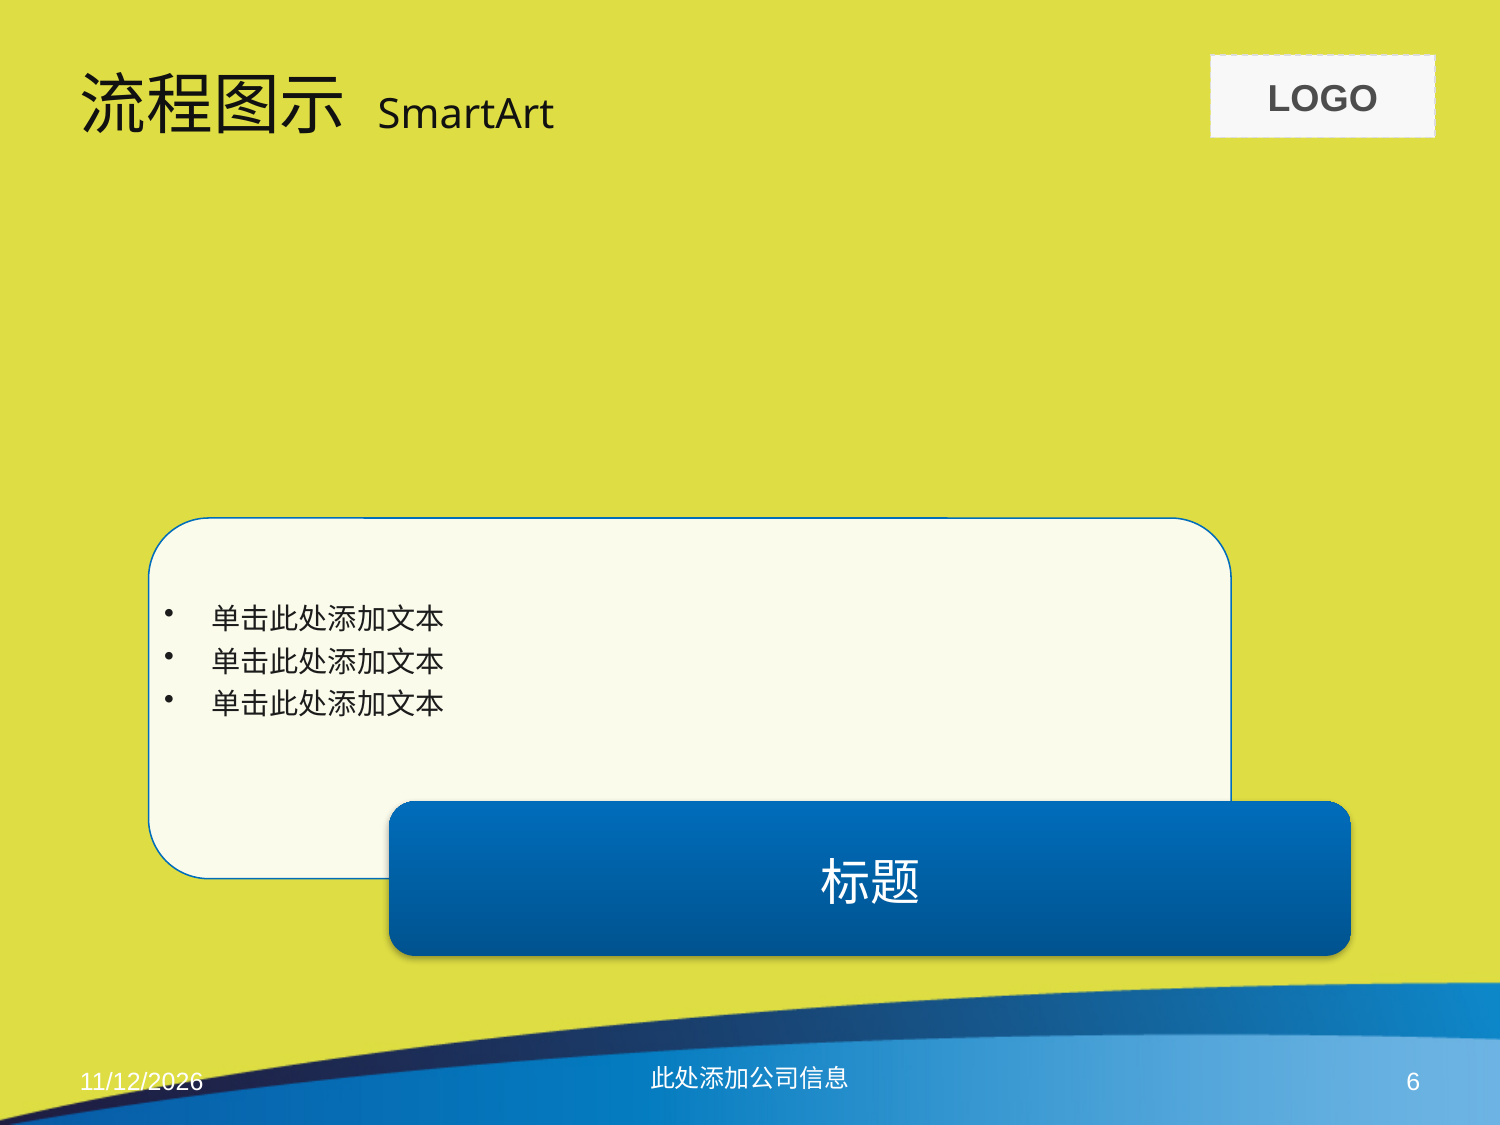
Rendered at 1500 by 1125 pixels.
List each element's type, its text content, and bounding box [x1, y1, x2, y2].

picture [0, 0, 1500, 1125]
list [148, 219, 1352, 957]
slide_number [64, 1058, 415, 1103]
title 流程图示 SmartArt [64, 42, 1436, 161]
slide_number 6 [1085, 1058, 1436, 1103]
footer 此处添加公司信息 [512, 1058, 988, 1103]
